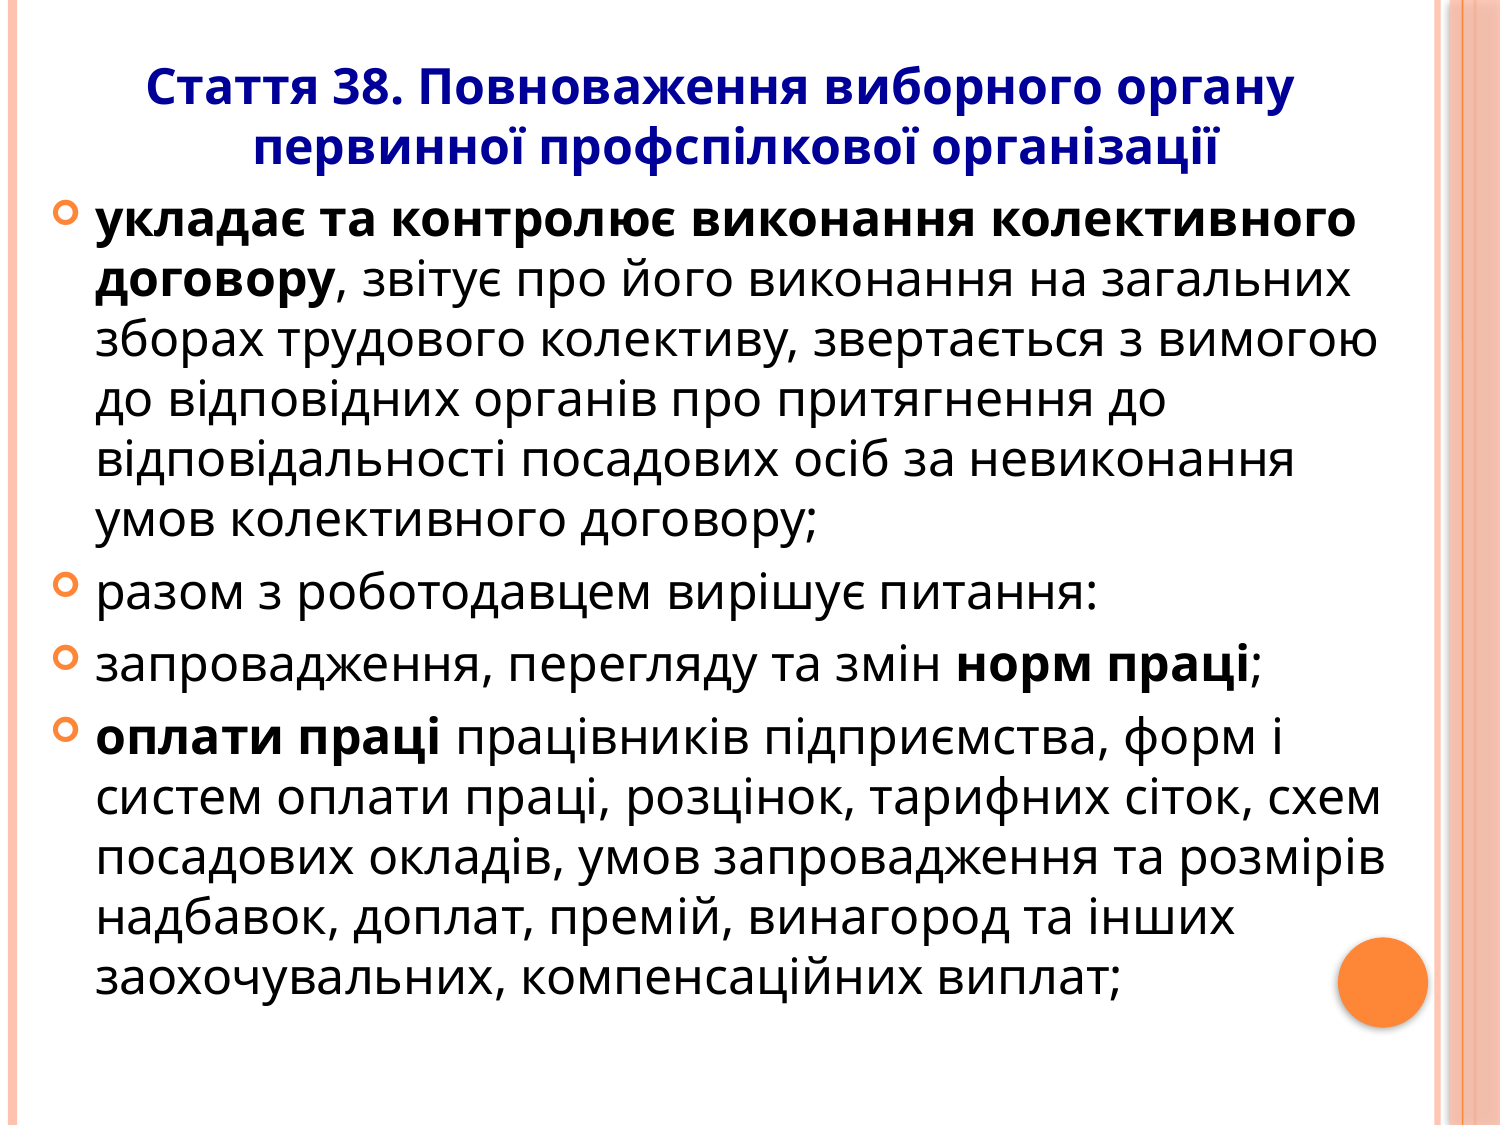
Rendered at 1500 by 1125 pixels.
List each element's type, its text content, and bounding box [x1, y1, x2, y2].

list Стаття 38. Повноваження виборного органу первинної профспілкової організації укладає та контролює виконання колективного договору, звітує про його виконання на загальних зборах трудового колективу, звертається з вимогою до відповідних органів про притягнення до відповідальності посадових осіб за невиконання умов колективного договору; разом з роботодавцем вирішує питання: запровадження, перегляду та змін норм праці; оплати праці працівників підприємства, форм і систем оплати праці, розцінок, тарифних сіток, схем посадових окладів, умов запровадження та розмірів надбавок, доплат, премій, винагород та інших заохочувальних, компенсаційних виплат; [34, 46, 1406, 1067]
